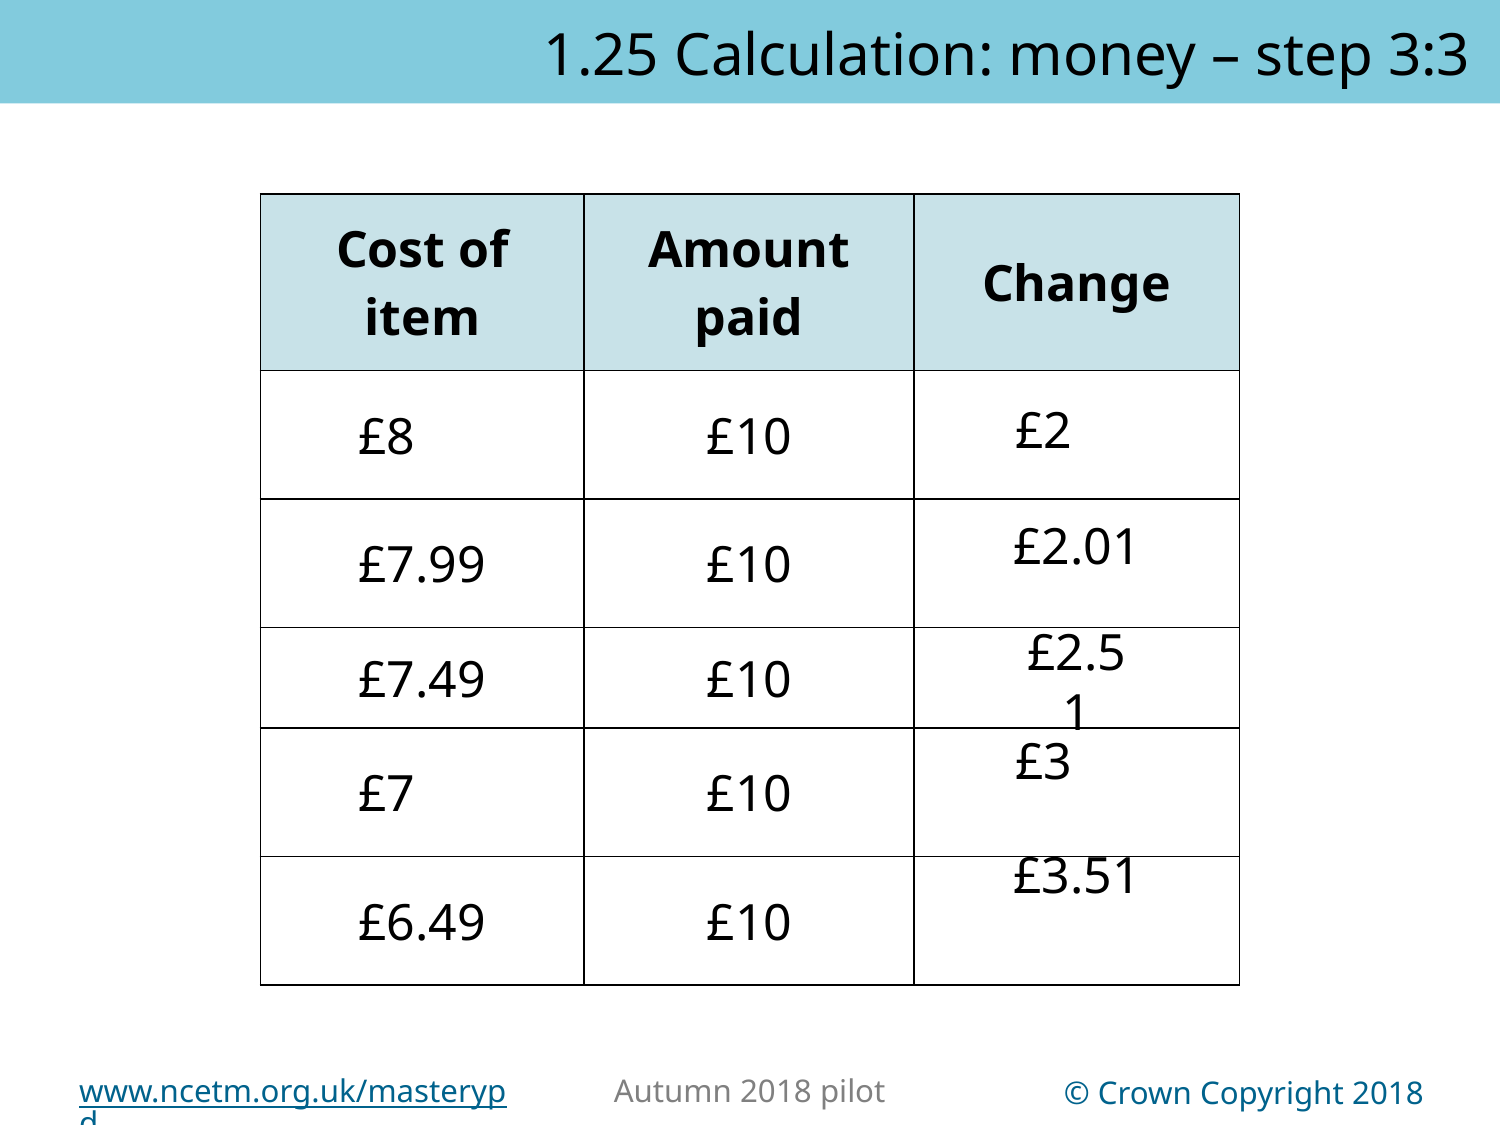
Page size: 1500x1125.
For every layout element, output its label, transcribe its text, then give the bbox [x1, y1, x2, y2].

text_box £3.51 [998, 835, 1156, 911]
table_cell [1153, 628, 1239, 727]
text_box £2.51 [1001, 612, 1153, 748]
table_cell £6.49 [261, 857, 583, 984]
table_cell [915, 500, 1239, 627]
table_cell [915, 628, 1001, 727]
text_box £2.01 [998, 507, 1156, 583]
table_cell £7 [261, 729, 583, 856]
table_cell £7.49 [261, 628, 583, 727]
table_cell £10 [585, 628, 913, 727]
text_box £2 [1000, 391, 1088, 466]
table_cell £10 [585, 729, 913, 856]
table_cell £7.99 [261, 500, 583, 627]
table_cell £10 [585, 857, 913, 984]
table_cell [915, 371, 1239, 498]
table_cell [915, 857, 1239, 984]
table_cell [915, 729, 1239, 856]
table_header Cost of item [261, 195, 583, 370]
list 1.25 Calculation: money – step 3:3 [0, 0, 1500, 104]
table_header Amount paid [585, 195, 913, 370]
text_box £3 [1000, 721, 1088, 797]
table_cell £10 [585, 500, 913, 627]
table_cell £8 [261, 371, 583, 498]
table_cell £10 [585, 371, 913, 498]
table_header Change [915, 195, 1239, 370]
